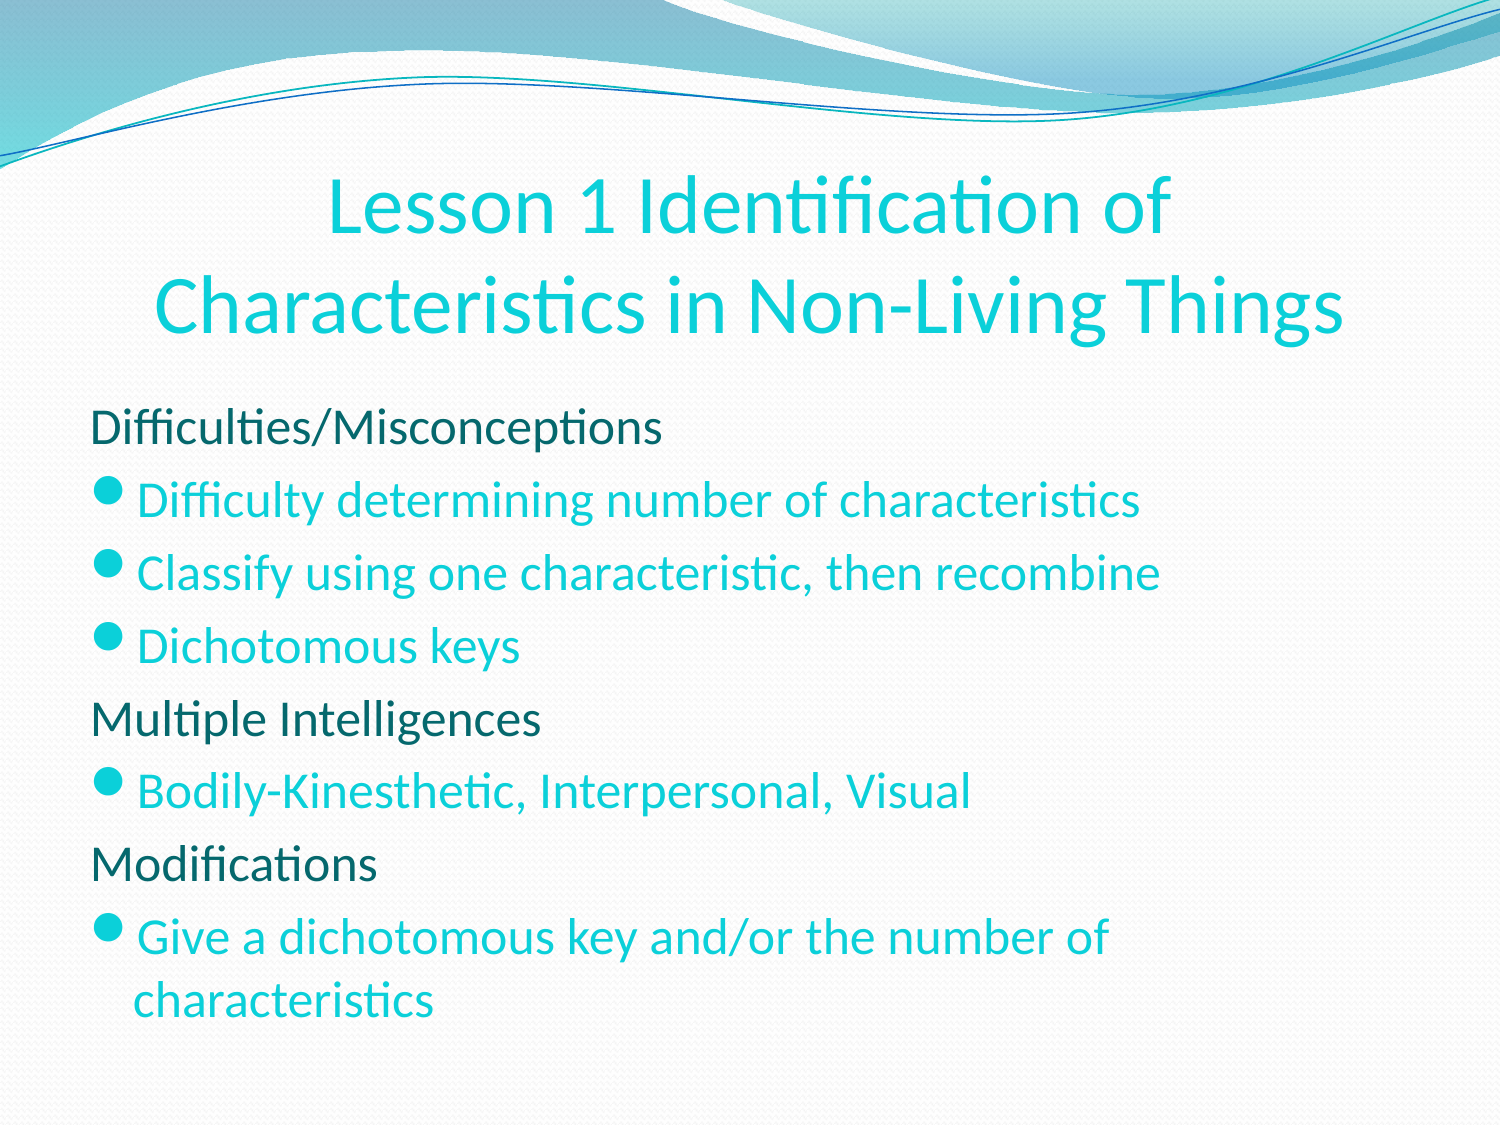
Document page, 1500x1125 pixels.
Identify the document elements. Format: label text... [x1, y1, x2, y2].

list Difficulties/Misconceptions Difficulty determining number of characteristics Classify using one characteristic, then recombine Dichotomous keys Multiple Intelligences Bodily-Kinesthetic, Interpersonal, Visual Modifications Give a dichotomous key and/or the number of characteristics [75, 385, 1425, 1038]
title Lesson 1 Identification of Characteristics in Non-Living Things [75, 115, 1425, 350]
